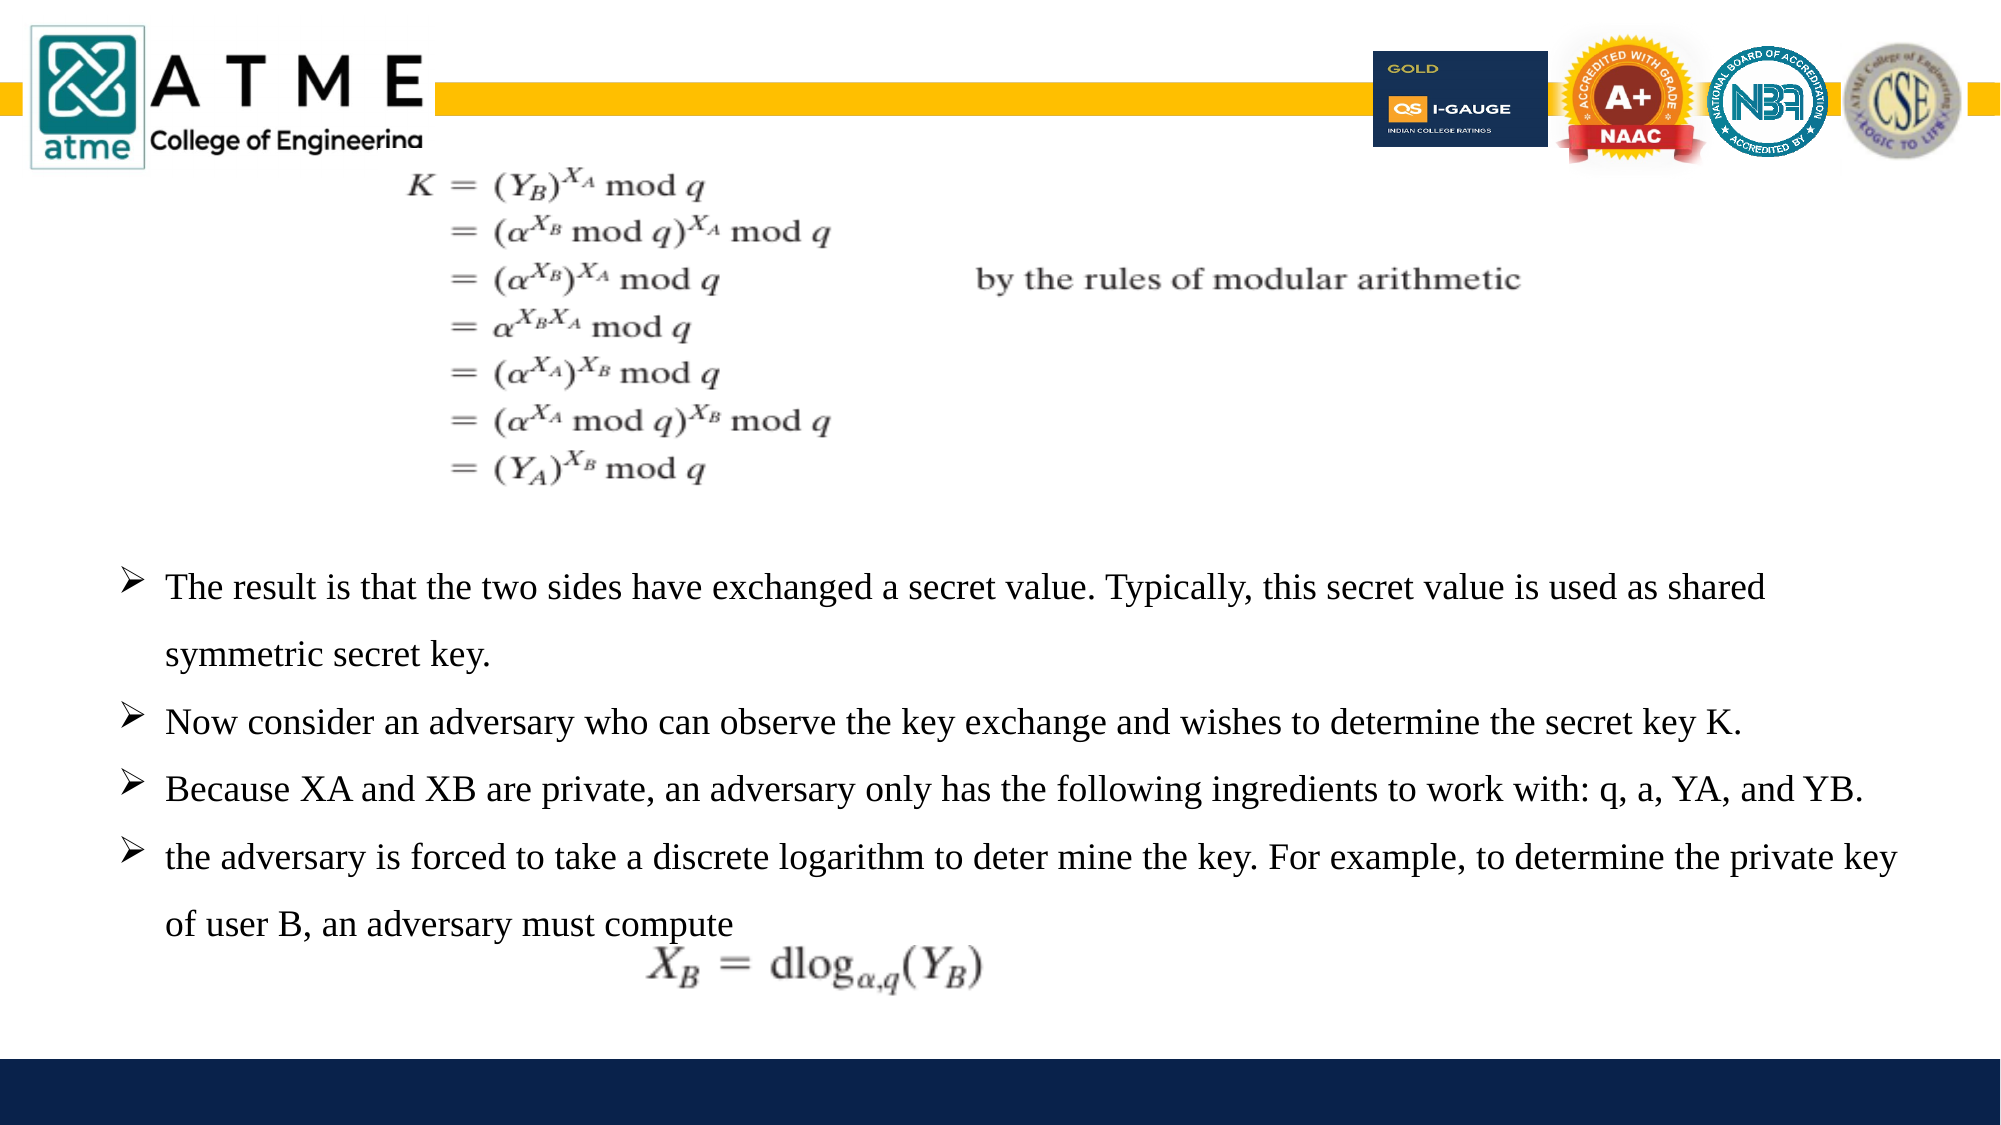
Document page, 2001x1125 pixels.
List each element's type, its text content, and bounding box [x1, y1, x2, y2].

picture [0, 1059, 2001, 1125]
text_box The result is that the two sides have exchanged a secret value. Typically, this secret value is used as shared symmetric secret key. Now consider an adversary who can observe the key exchange and wishes to determine the secret key K. Because XA and XB are private, an adversary only has the following ingredients to work with: q, a, YA, and YB. the adversary is forced to take a discrete logarithm to deter mine the key. For example, to determine the private key of user B, an adversary must compute [103, 531, 1925, 1020]
picture [22, 15, 1828, 500]
picture [636, 945, 1068, 1008]
picture [1840, 26, 1968, 176]
